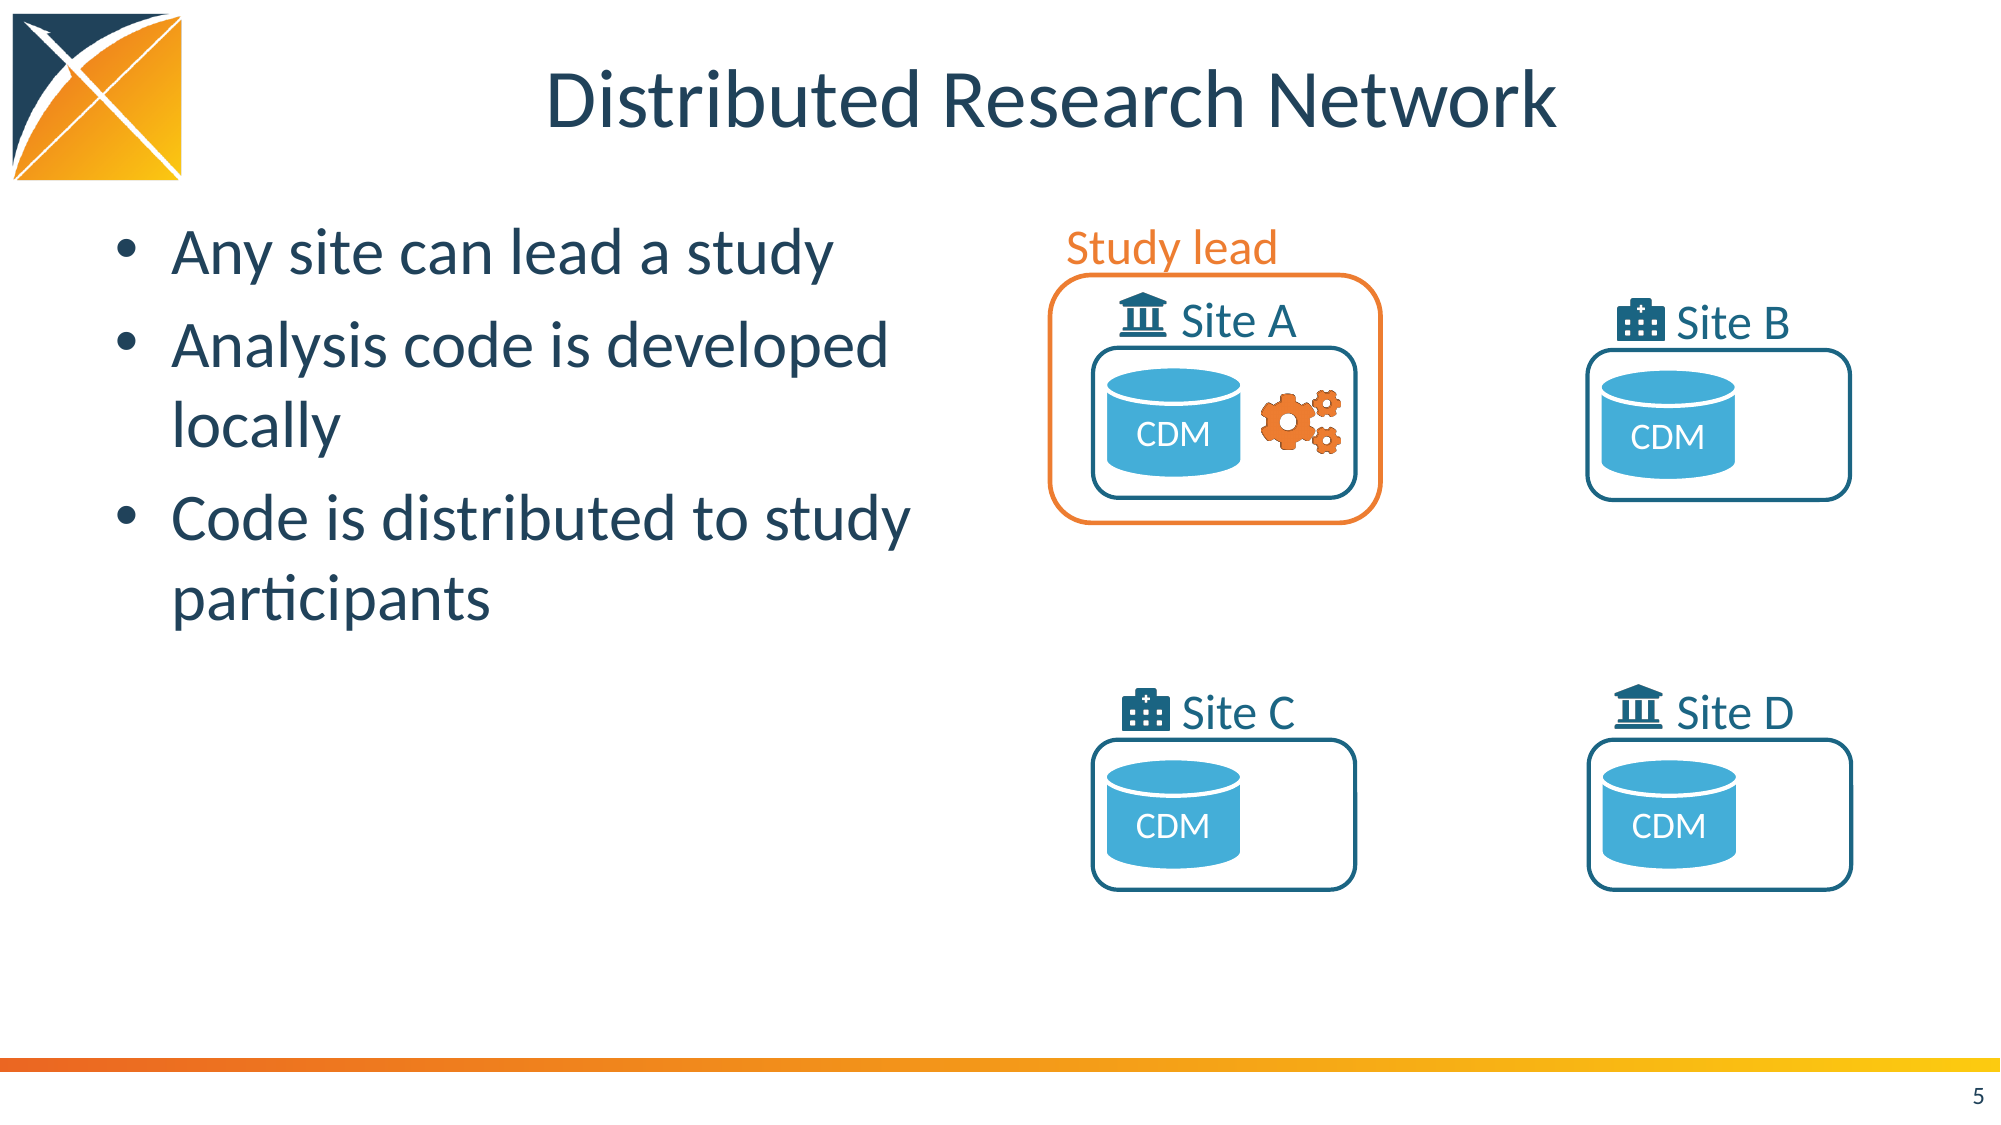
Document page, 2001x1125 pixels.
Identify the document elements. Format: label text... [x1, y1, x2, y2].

slide_number 5 [1533, 1065, 2000, 1125]
text_box [1586, 737, 1854, 892]
text_box [1585, 347, 1853, 503]
text_box Site C [1167, 671, 1311, 747]
text_box CDM [1598, 756, 1741, 873]
title Distributed Research Network [205, 24, 1900, 163]
text_box CDM [1102, 756, 1245, 873]
picture [1122, 688, 1170, 731]
text_box [1090, 737, 1358, 892]
text_box [1047, 272, 1383, 525]
text_box Site D [1661, 671, 1810, 747]
list Any site can lead a study Analysis code is developed locally Code is distributed to study participants [99, 200, 950, 1005]
picture [0, 0, 206, 200]
picture [1261, 389, 1341, 455]
picture [1117, 289, 1169, 340]
text_box CDM [1597, 366, 1740, 484]
picture [1617, 298, 1665, 341]
text_box Study lead [1051, 207, 1294, 283]
text_box Site B [1661, 282, 1806, 357]
picture [1613, 681, 1664, 732]
